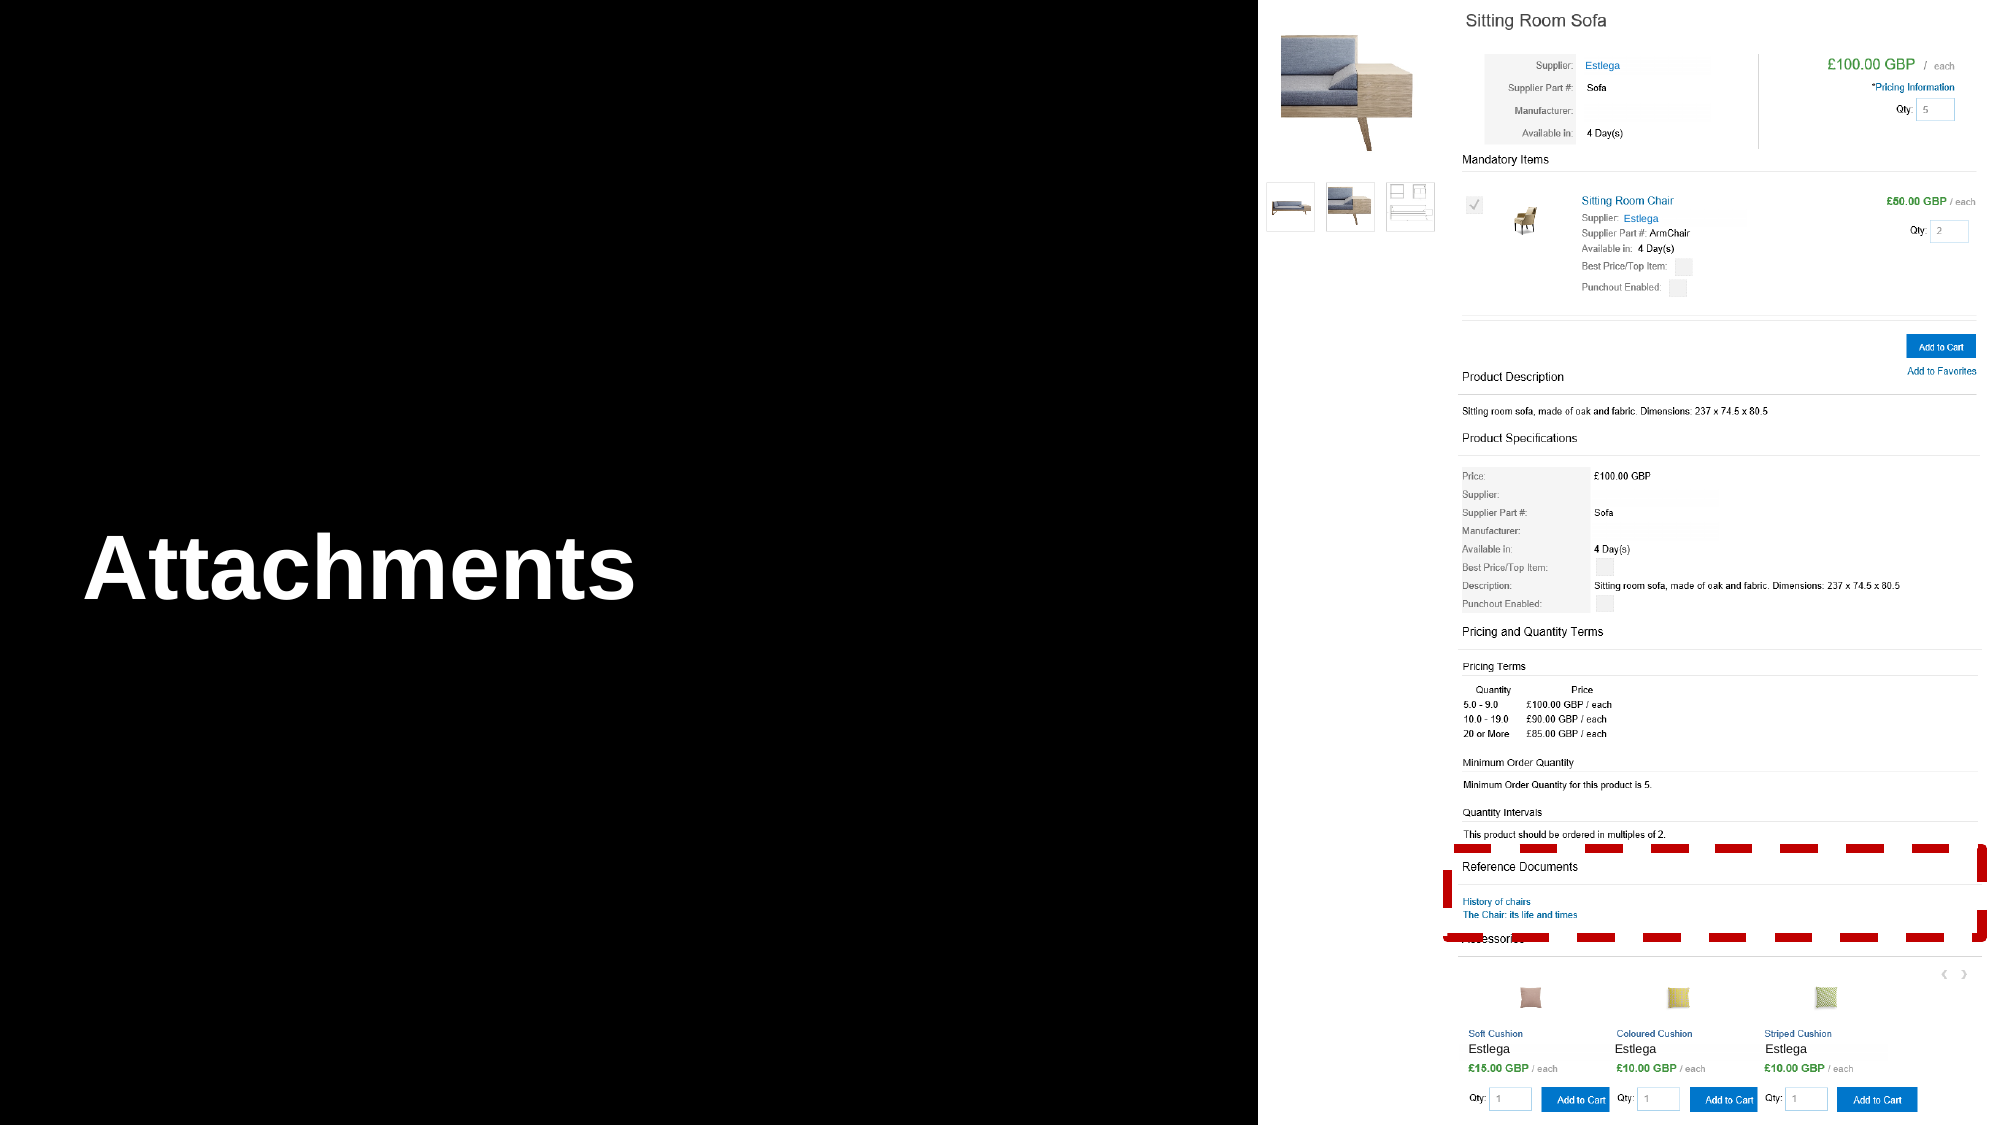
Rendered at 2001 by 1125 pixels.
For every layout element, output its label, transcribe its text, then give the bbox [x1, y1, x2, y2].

picture [1257, 0, 2001, 1125]
title Attachments [82, 506, 1217, 619]
